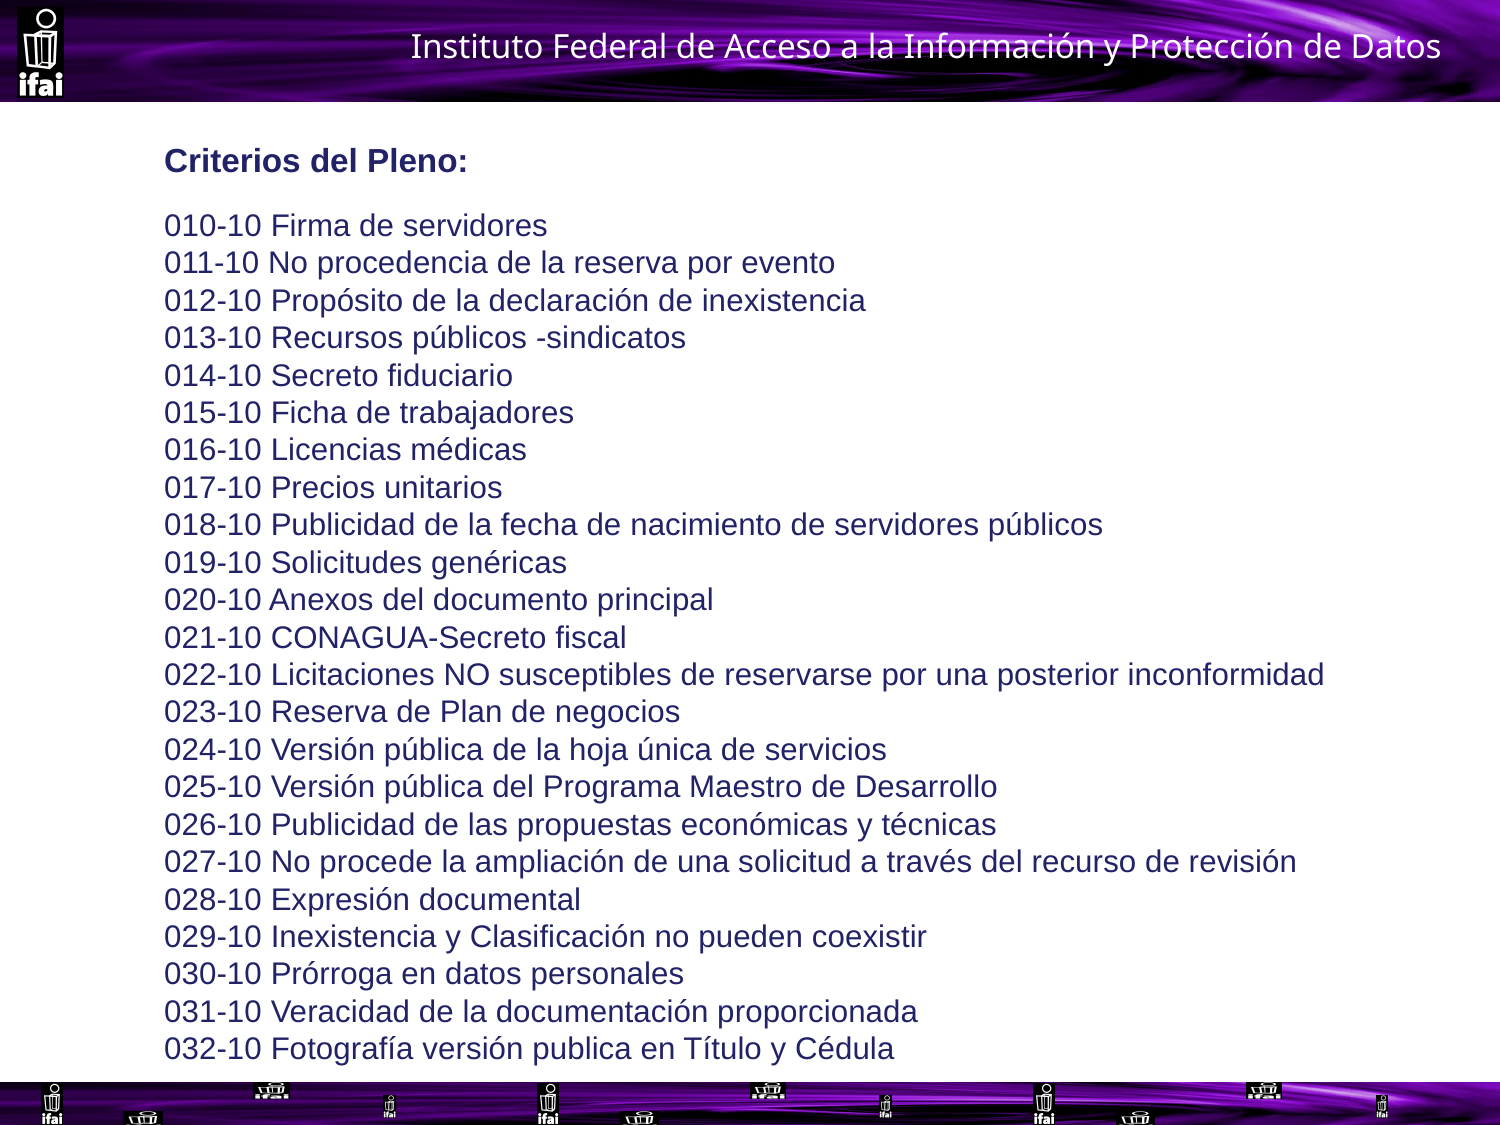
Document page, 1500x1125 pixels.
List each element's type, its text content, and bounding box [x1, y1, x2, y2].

text_box Criterios del Pleno: 010-10 Firma de servidores 011-10 No procedencia de la reserva por evento 012-10 Propósito de la declaración de inexistencia 013-10 Recursos públicos -sindicatos 014-10 Secreto fiduciario 015-10 Ficha de trabajadores 016-10 Licencias médicas 017-10 Precios unitarios 018-10 Publicidad de la fecha de nacimiento de servidores públicos 019-10 Solicitudes genéricas 020-10 Anexos del documento principal 021-10 CONAGUA-Secreto fiscal 022-10 Licitaciones NO susceptibles de reservarse por una posterior inconformidad 023-10 Reserva de Plan de negocios 024-10 Versión pública de la hoja única de servicios 025-10 Versión pública del Programa Maestro de Desarrollo 026-10 Publicidad de las propuestas económicas y técnicas 027-10 No procede la ampliación de una solicitud a través del recurso de revisión 028-10 Expresión documental 029-10 Inexistencia y Clasificación no pueden coexistir 030-10 Prórroga en datos personales 031-10 Veracidad de la documentación proporcionada 032-10 Fotografía versión publica en Título y Cédula [91, 131, 1471, 1074]
picture [0, 1082, 1500, 1125]
picture [0, 0, 1500, 102]
